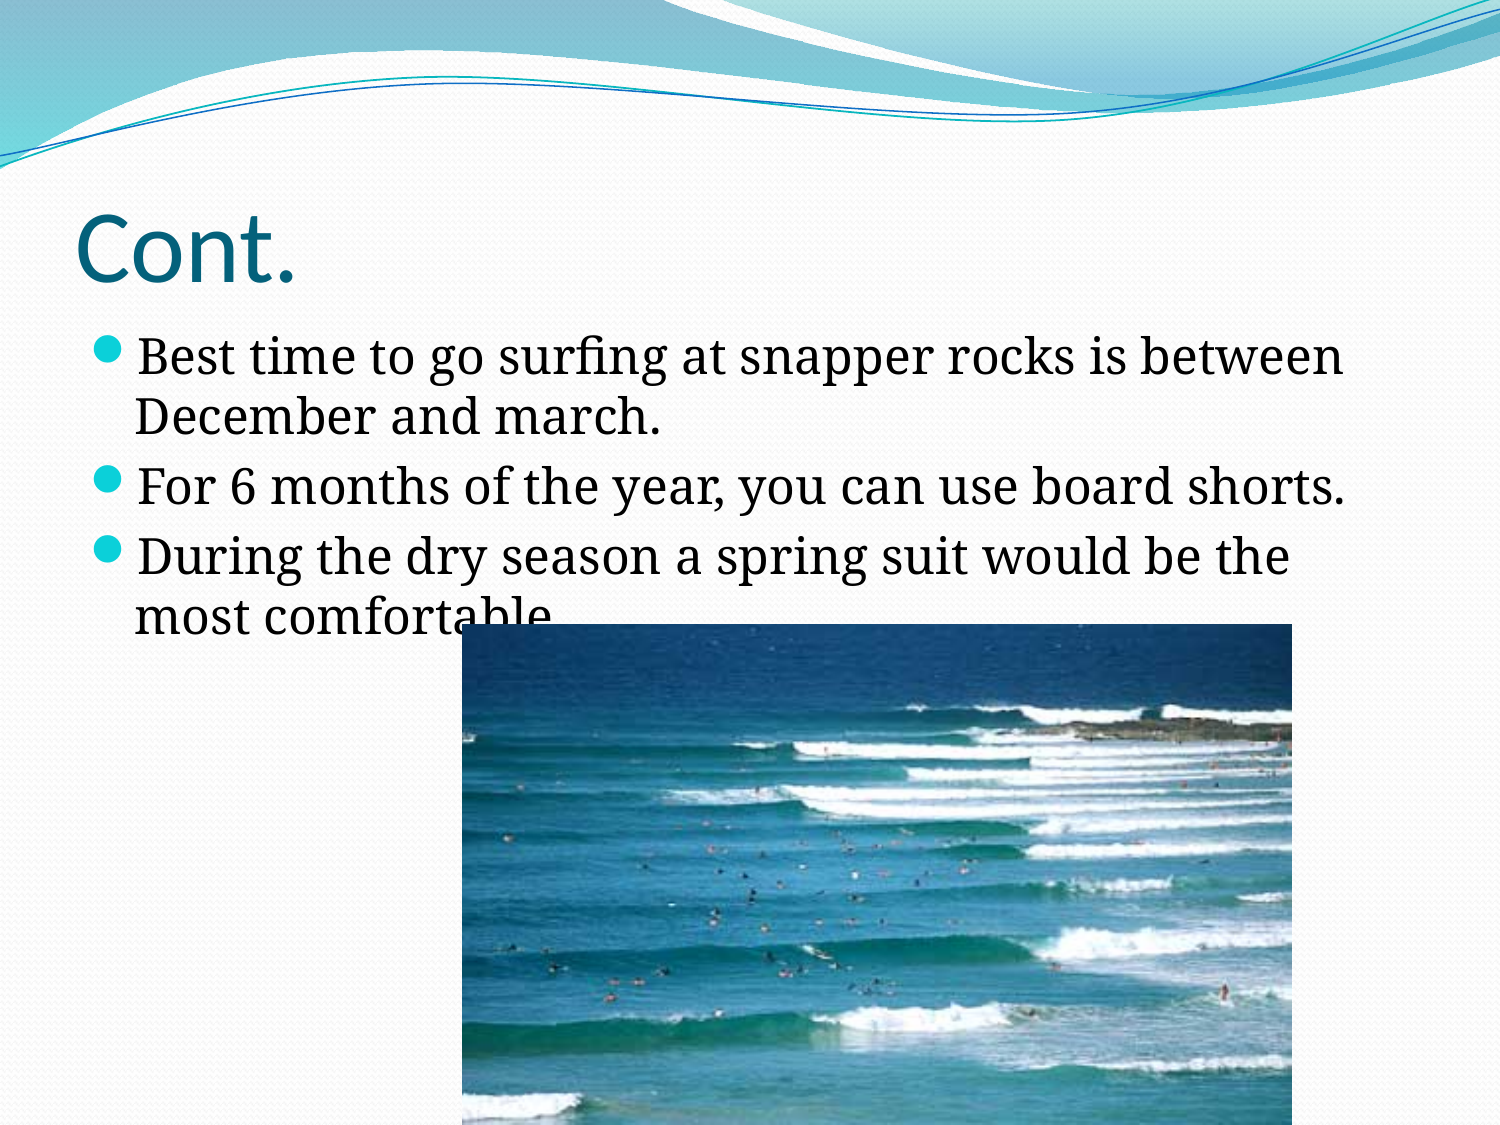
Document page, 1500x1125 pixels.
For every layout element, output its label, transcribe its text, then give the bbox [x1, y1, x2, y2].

list Best time to go surfing at snapper rocks is between December and march. For 6 months of the year, you can use board shorts. During the dry season a spring suit would be the most comfortable. [75, 317, 1425, 1038]
picture [462, 624, 1292, 1125]
title Cont. [75, 115, 1425, 303]
